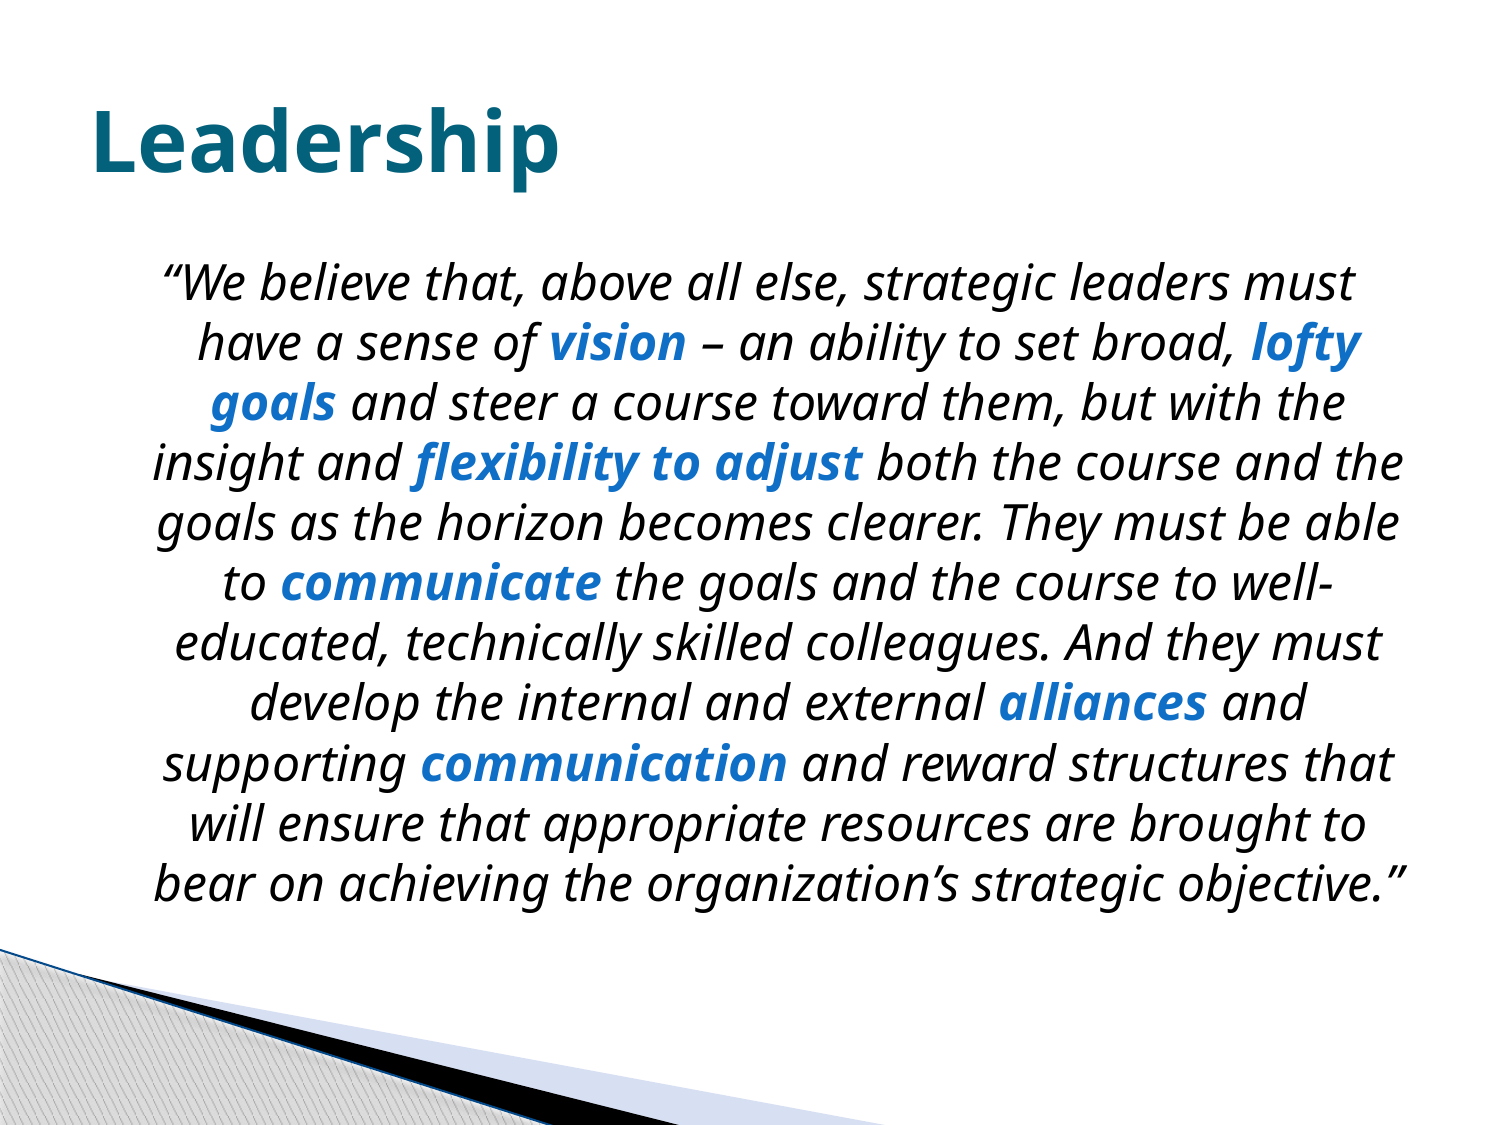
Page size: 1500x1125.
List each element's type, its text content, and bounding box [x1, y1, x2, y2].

title Leadership [75, 45, 1425, 233]
list “We believe that, above all else, strategic leaders must have a sense of vision – an ability to set broad, lofty goals and steer a course toward them, but with the insight and flexibility to adjust both the course and the goals as the horizon becomes clearer. They must be able to communicate the goals and the course to well-educated, technically skilled colleagues. And they must develop the internal and external alliances and supporting communication and reward structures that will ensure that appropriate resources are brought to bear on achieving the organization’s strategic objective.” [75, 243, 1425, 986]
